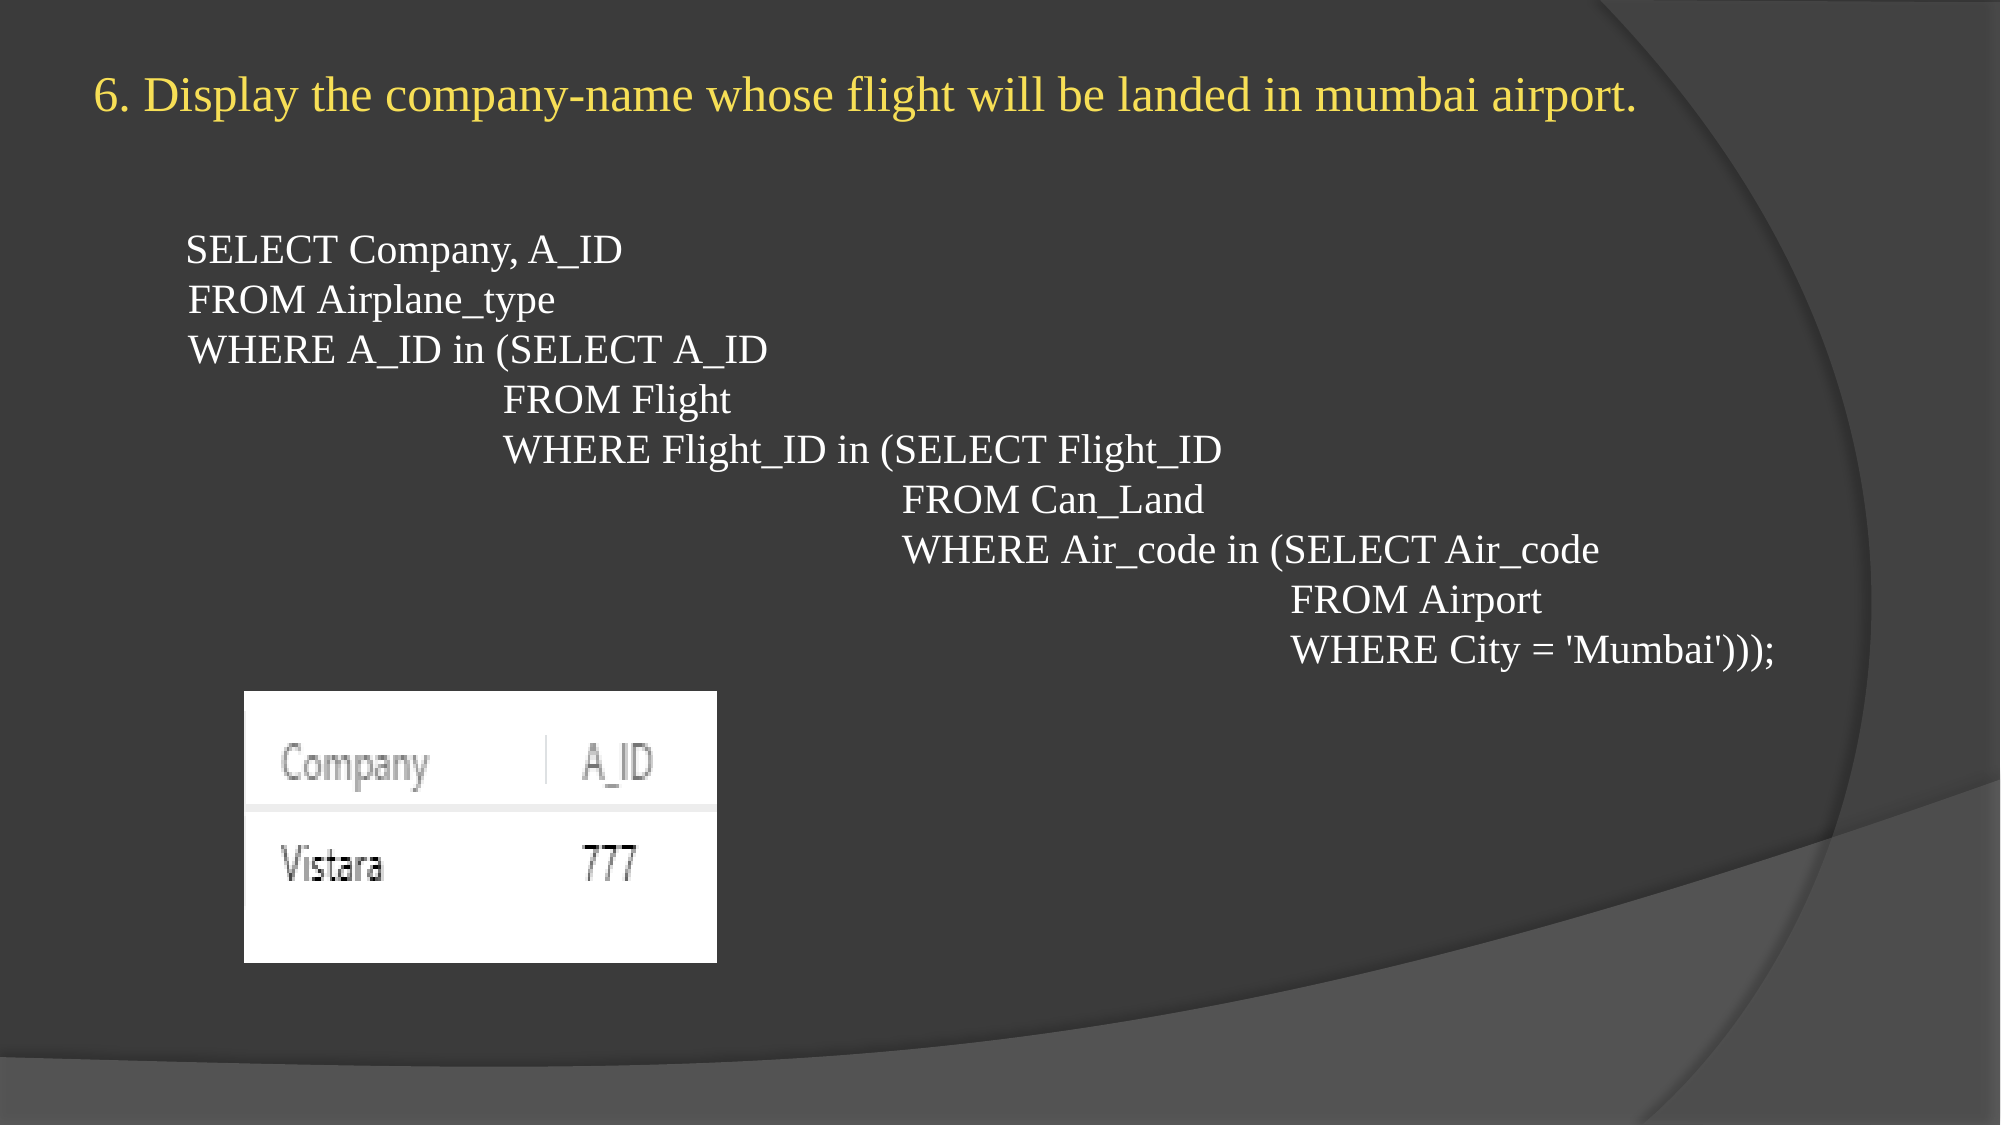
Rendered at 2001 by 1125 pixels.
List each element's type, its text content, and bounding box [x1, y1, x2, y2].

text_box 6. Display the company-name whose flight will be landed in mumbai airport. SELECT Company, A_ID FROM Airplane_type WHERE A_ID in (SELECT A_ID FROM Flight WHERE Flight_ID in (SELECT Flight_ID FROM Can_Land WHERE Air_code in (SELECT Air_code FROM Airport WHERE City = 'Mumbai'))); [78, 54, 1934, 830]
picture [243, 690, 717, 964]
